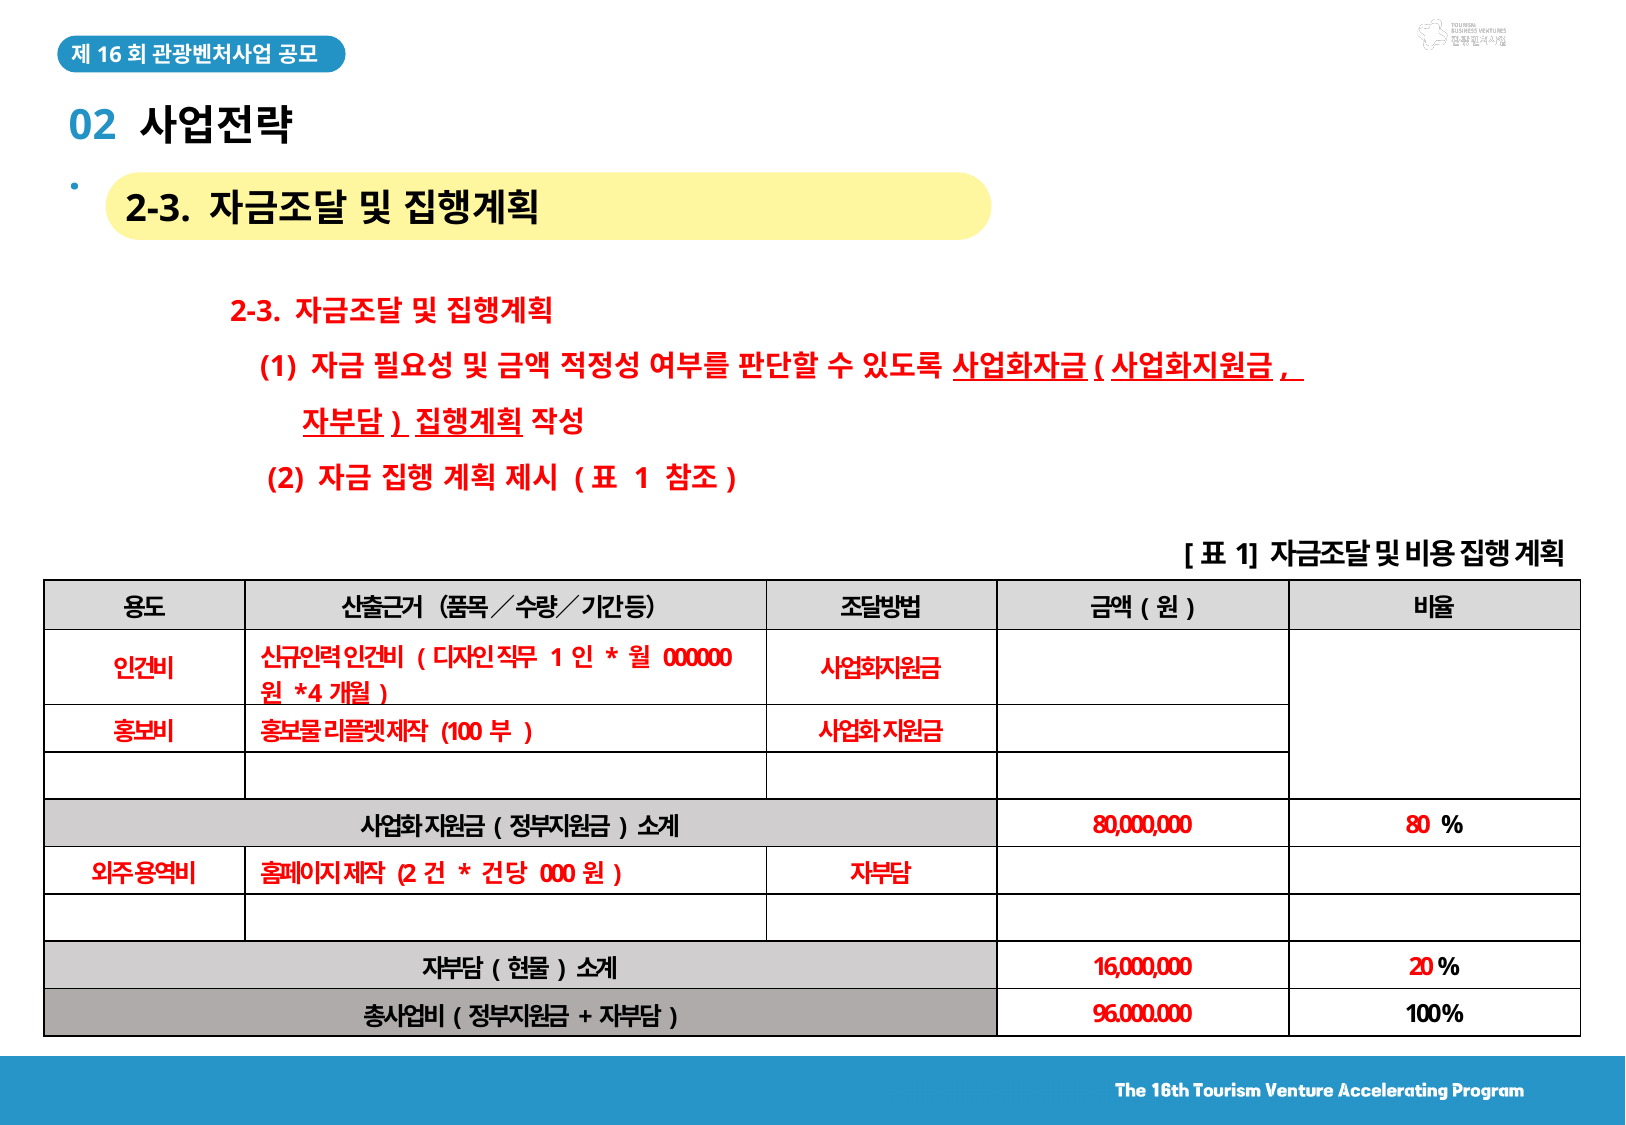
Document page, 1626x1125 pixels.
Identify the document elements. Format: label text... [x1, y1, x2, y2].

table_cell 외주 용역비 [45, 847, 244, 893]
table_cell [767, 753, 996, 798]
table_cell 사업화지원금 [767, 630, 996, 704]
table_cell 사업화 지원금(정부지원금) 소계 [45, 800, 996, 846]
table_header 조달방법 [767, 581, 996, 629]
table_cell [1290, 847, 1580, 893]
table_cell [767, 895, 996, 940]
table_cell [998, 705, 1288, 751]
text_box 사업전략 [139, 98, 784, 149]
table_header 비율 [1290, 581, 1580, 629]
text_box 2-3. 자금조달 및 집행계획 [104, 171, 993, 241]
table_cell 신규인력 인건비 (디자인 직무 1인 * 월 000000원 * 4개월) [246, 630, 766, 704]
table_cell 16,000,000 [998, 942, 1288, 988]
table_cell [45, 895, 244, 940]
table_cell [246, 753, 766, 798]
table_cell 100 % [1290, 989, 1580, 1035]
table_cell [246, 895, 766, 940]
table_cell 80,000,000 [998, 800, 1288, 846]
table_cell 자부담(현물) 소계 [45, 942, 996, 988]
table_cell 총사업비(정부지원금+자부담) [45, 989, 996, 1035]
table_cell 20 % [1290, 942, 1580, 988]
table_cell 자부담 [767, 847, 996, 893]
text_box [1417, 19, 1506, 50]
text_box 02. [68, 98, 122, 199]
table_cell [1290, 895, 1580, 940]
table_cell 사업화 지원금 [767, 705, 996, 751]
text_box 제16회 관광벤처사업 공모 [56, 34, 347, 74]
table_cell [998, 847, 1288, 893]
table_cell 96.000.000 [998, 989, 1288, 1035]
table_cell [998, 753, 1288, 798]
table_cell 홍보물 리플렛 제작 (100부 ) [246, 705, 766, 751]
table_cell [998, 630, 1288, 704]
table_cell [998, 895, 1288, 940]
table_header 산출근거 （품목 ／ 수량／ 기간 등） [246, 581, 766, 629]
table_cell [1290, 630, 1580, 798]
table_cell 인건비 [45, 630, 244, 704]
text_box [표1] 자금조달 및 비용 집행 계획 [66, 528, 1581, 579]
table_cell 홈페이지 제작 (2건 * 건 당 000원) [246, 847, 766, 893]
table_cell [45, 753, 244, 798]
text_box 2-3. 자금조달 및 집행계획 (1) 자금 필요성 및 금액 적정성 여부를 판단할 수 있도록 사업화자금(사업화지원금, 자부담) 집행계획 작성 (2) 자금 집행 계획 제시 (표 1 참조) [215, 263, 1514, 502]
table_cell 80 % [1290, 800, 1580, 846]
table_header 금액(원) [998, 581, 1288, 629]
table_header 용도 [45, 581, 244, 629]
table_cell 홍보비 [45, 705, 244, 751]
picture [887, 1082, 1524, 1103]
